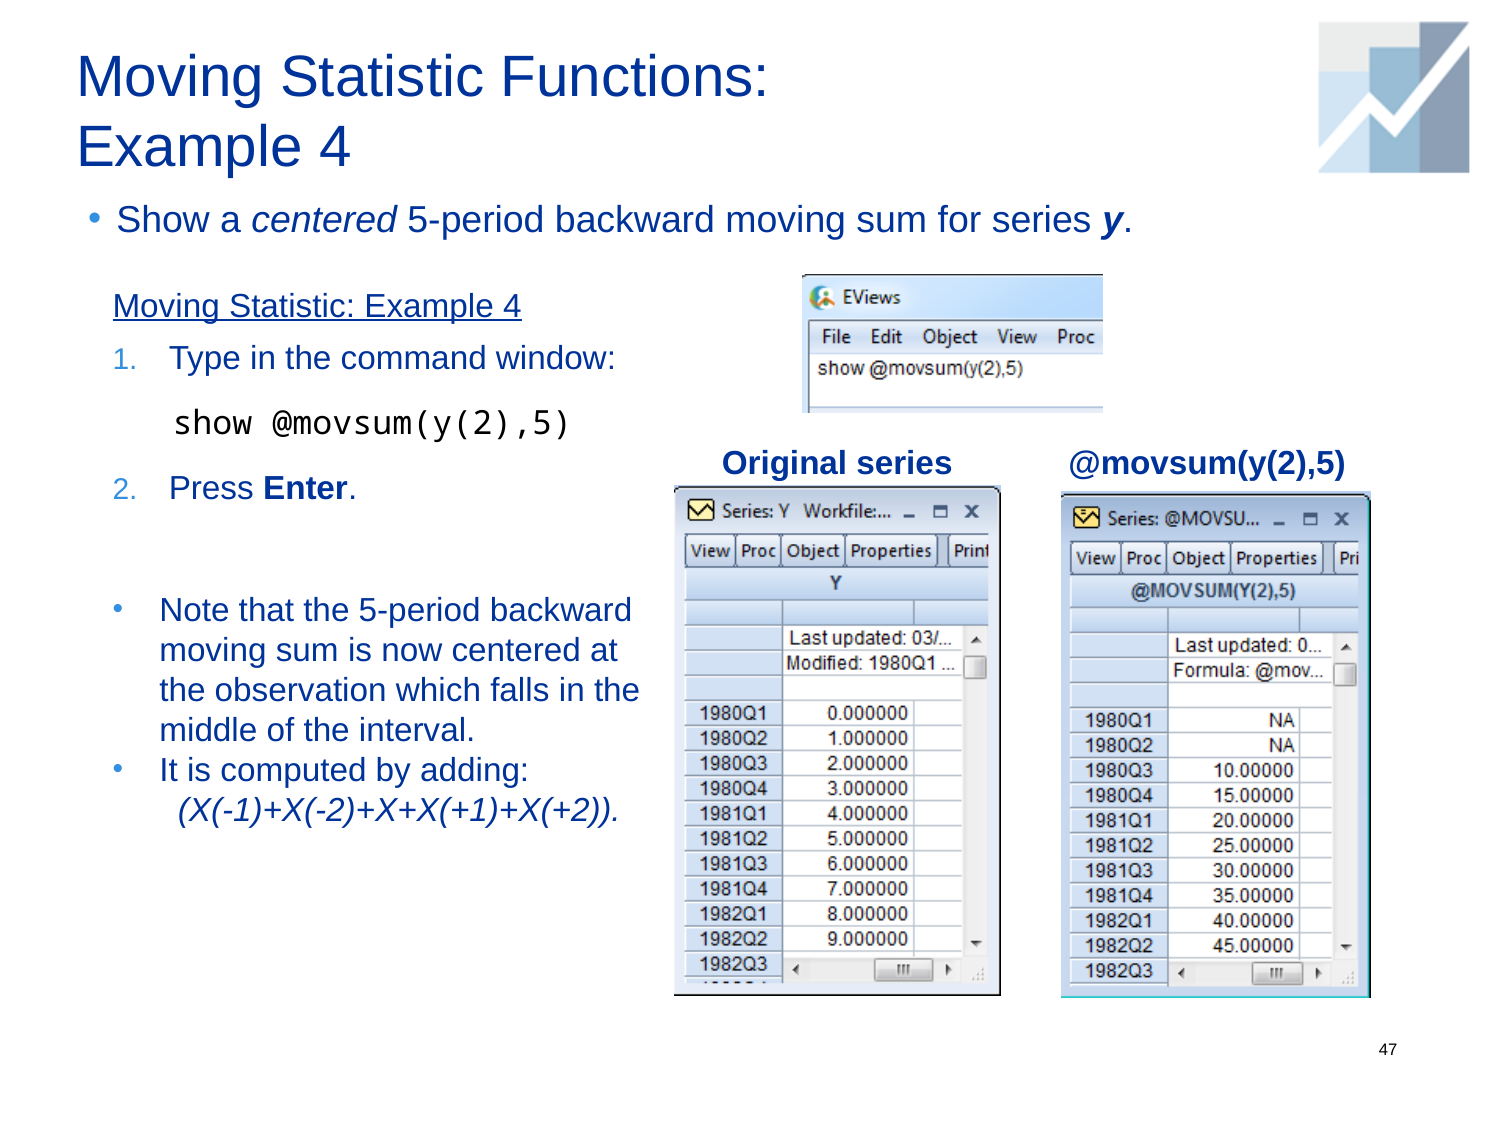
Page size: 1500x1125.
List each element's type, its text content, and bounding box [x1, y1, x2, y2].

picture [1300, 11, 1479, 181]
picture [673, 485, 1001, 996]
text_box Moving Statistic: Example 4 Type in the command window: show @movsum(y(2),5) Press Enter. Note that the 5-period backward moving sum is now centered at the observation which falls in the middle of the interval. It is computed by adding: (X(-1)+X(-2)+X+X(+1)+X(+2)). [97, 276, 675, 946]
list Show a centered 5-period backward moving sum for series y. [73, 187, 1407, 308]
slide_number 47 [1262, 1015, 1413, 1067]
picture [1060, 491, 1371, 998]
text_box Original series @movsum(y(2),5) [707, 430, 1408, 486]
title Moving Statistic Functions: Example 4 [60, 0, 1295, 186]
picture [802, 274, 1103, 413]
